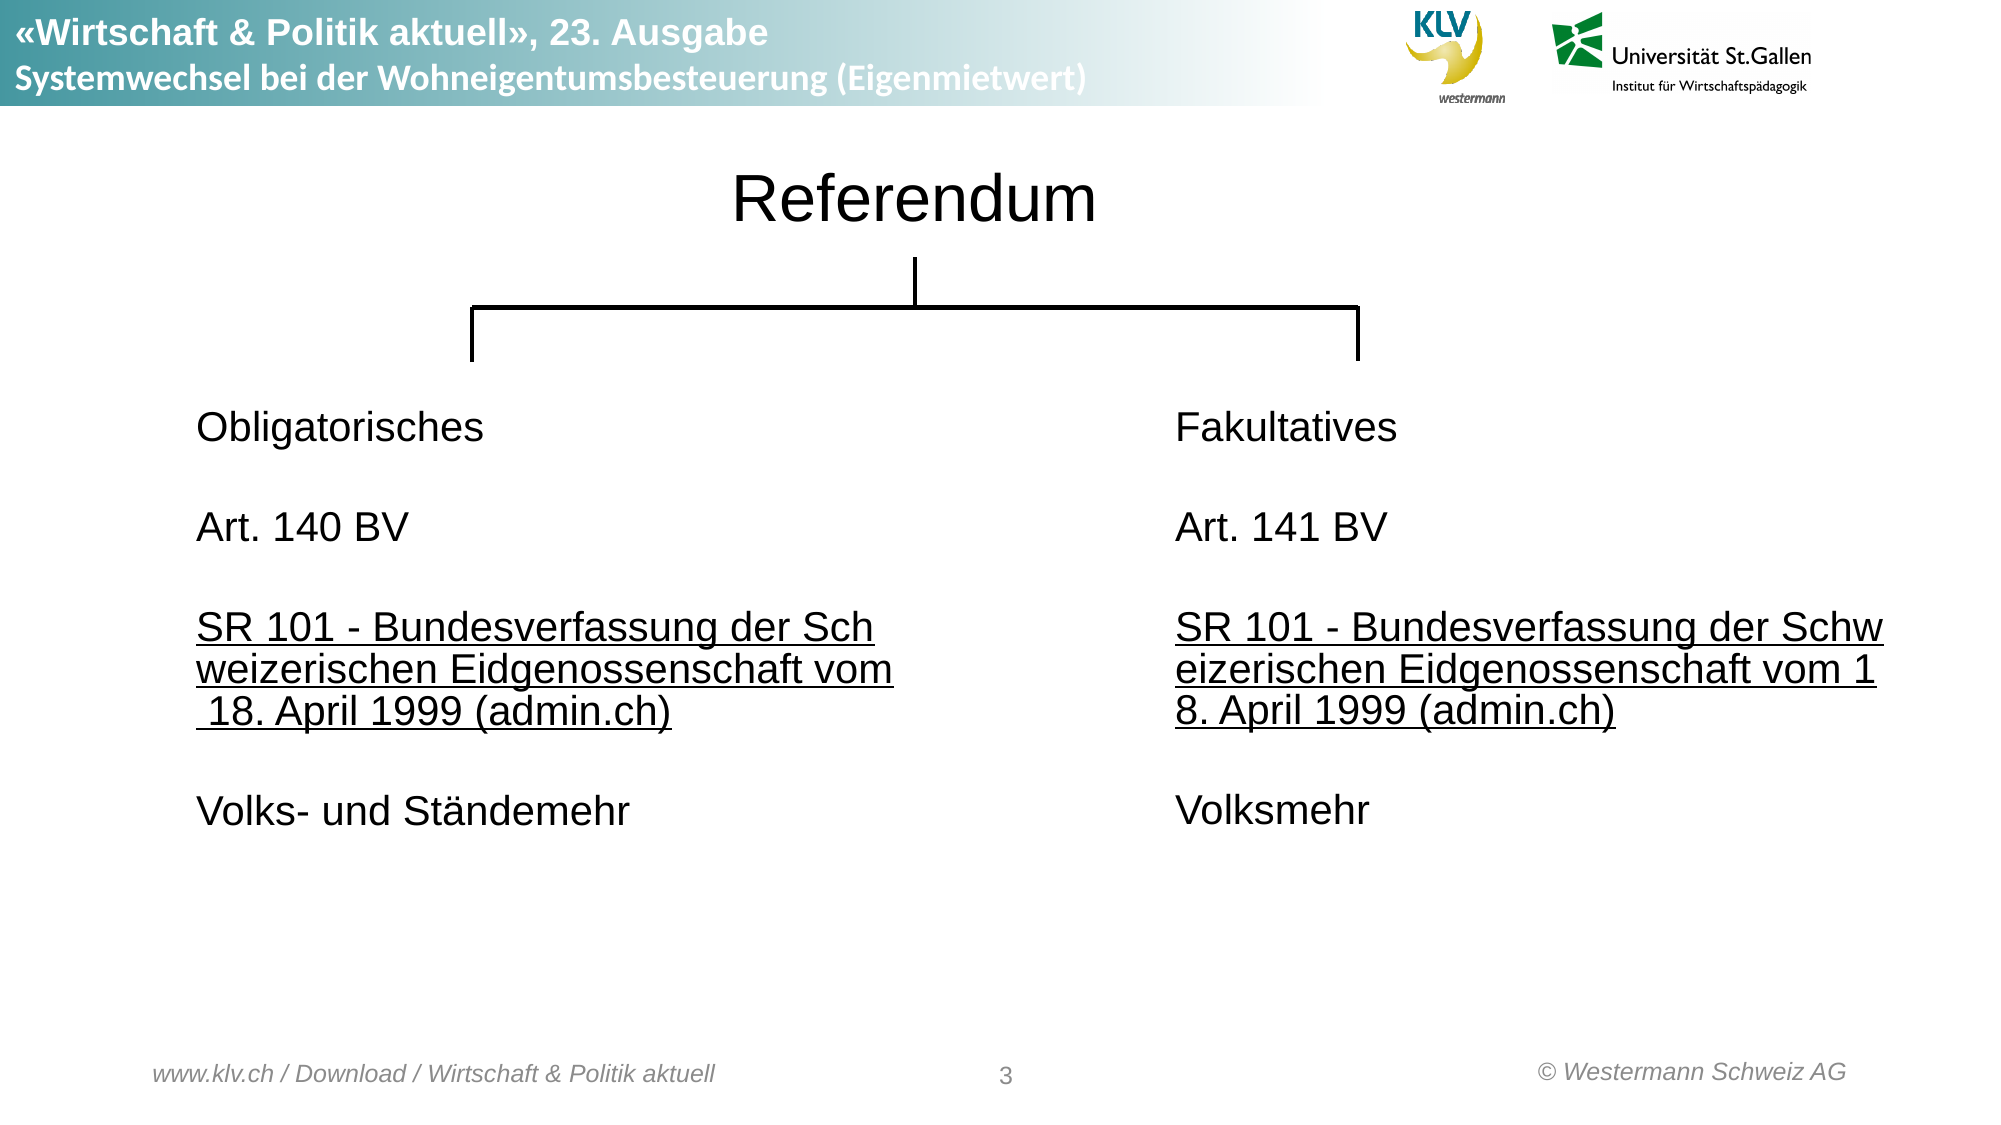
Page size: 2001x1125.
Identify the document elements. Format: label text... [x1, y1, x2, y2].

text_box Obligatorisches Art. 140 BV SR 101 - Bundesverfassung der Schweizerischen Eidgenossenschaft vom 18. April 1999 (admin.ch) Volks- und Ständemehr [181, 392, 915, 1007]
title Referendum [52, 96, 1778, 304]
slide_number 3 [812, 1044, 1200, 1105]
slide_number www.klv.ch / Download / Wirtschaft & Politik aktuell [137, 1042, 813, 1103]
text_box © Westermann Schweiz AG [1204, 1040, 1863, 1101]
text_box Fakultatives Art. 141 BV SR 101 - Bundesverfassung der Schweizerischen Eidgenossenschaft vom 18. April 1999 (admin.ch) Volksmehr [1160, 392, 1907, 758]
picture [1552, 12, 1811, 94]
picture [1406, 11, 1505, 96]
